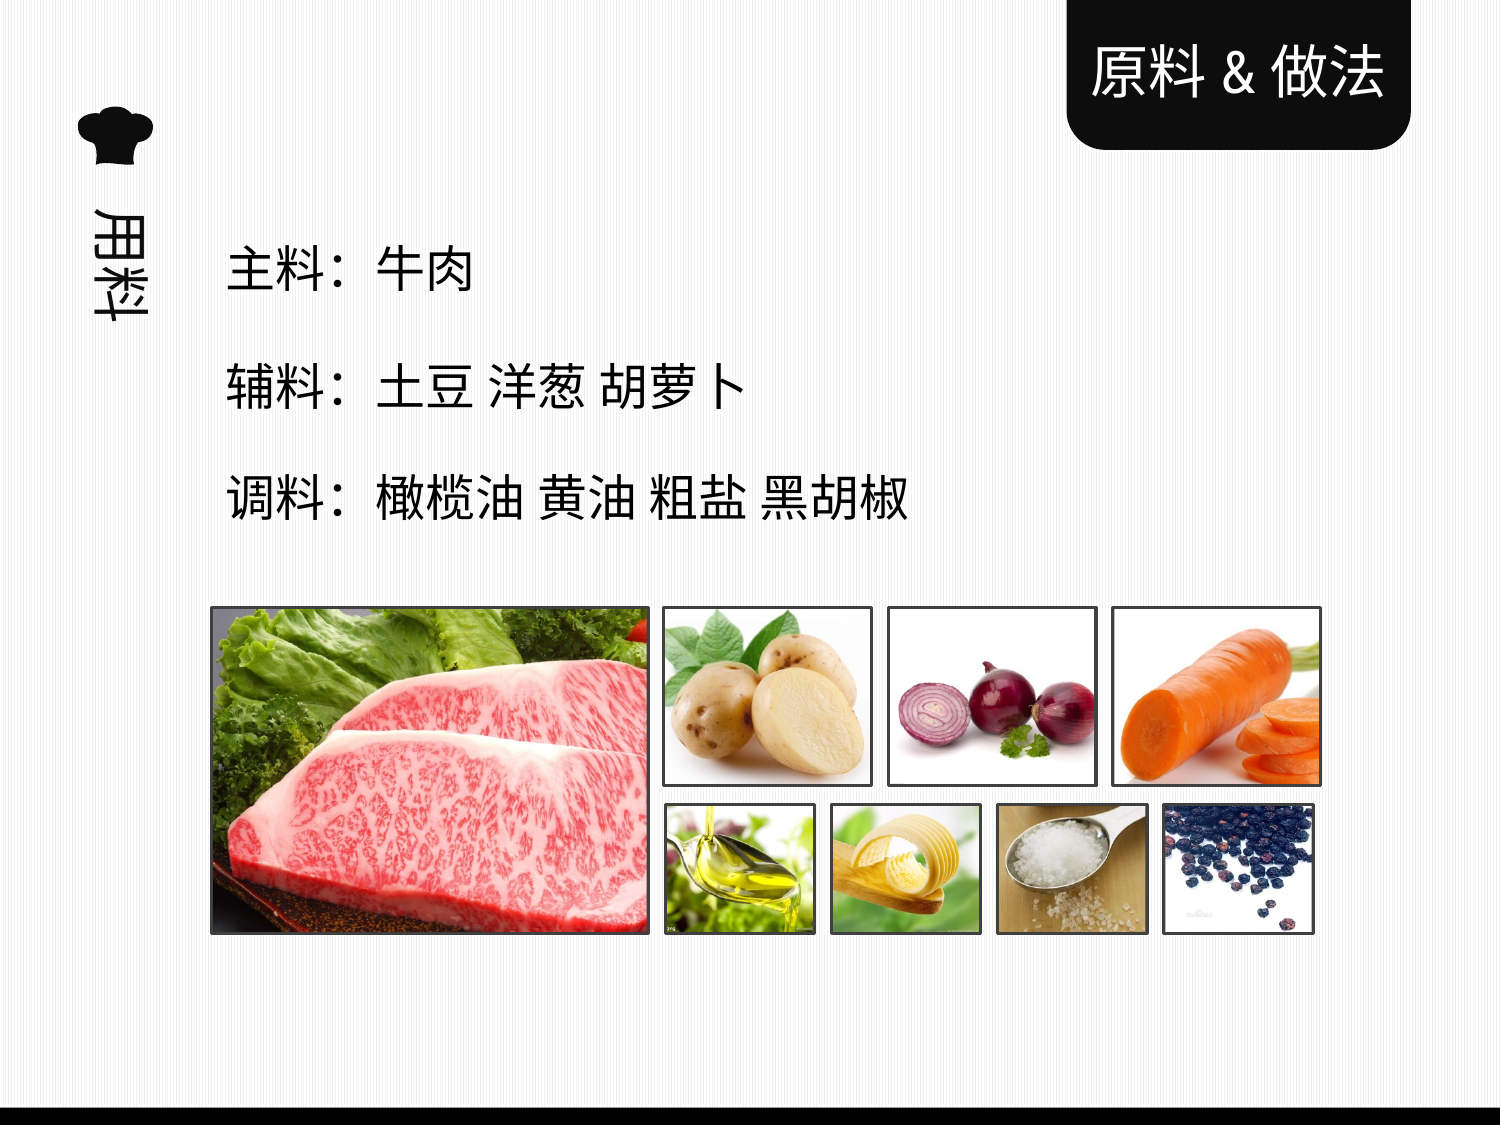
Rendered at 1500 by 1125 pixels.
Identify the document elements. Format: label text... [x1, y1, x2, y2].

picture [889, 608, 1095, 785]
picture [212, 608, 647, 932]
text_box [210, 229, 943, 536]
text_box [1066, 0, 1412, 151]
text_box [75, 104, 155, 167]
picture [666, 805, 814, 932]
picture [998, 806, 1146, 932]
picture [832, 806, 980, 932]
text_box 用料 [64, 192, 166, 474]
picture [1165, 806, 1312, 932]
picture [1113, 608, 1320, 785]
text_box [0, 1105, 1500, 1125]
picture [664, 608, 871, 785]
